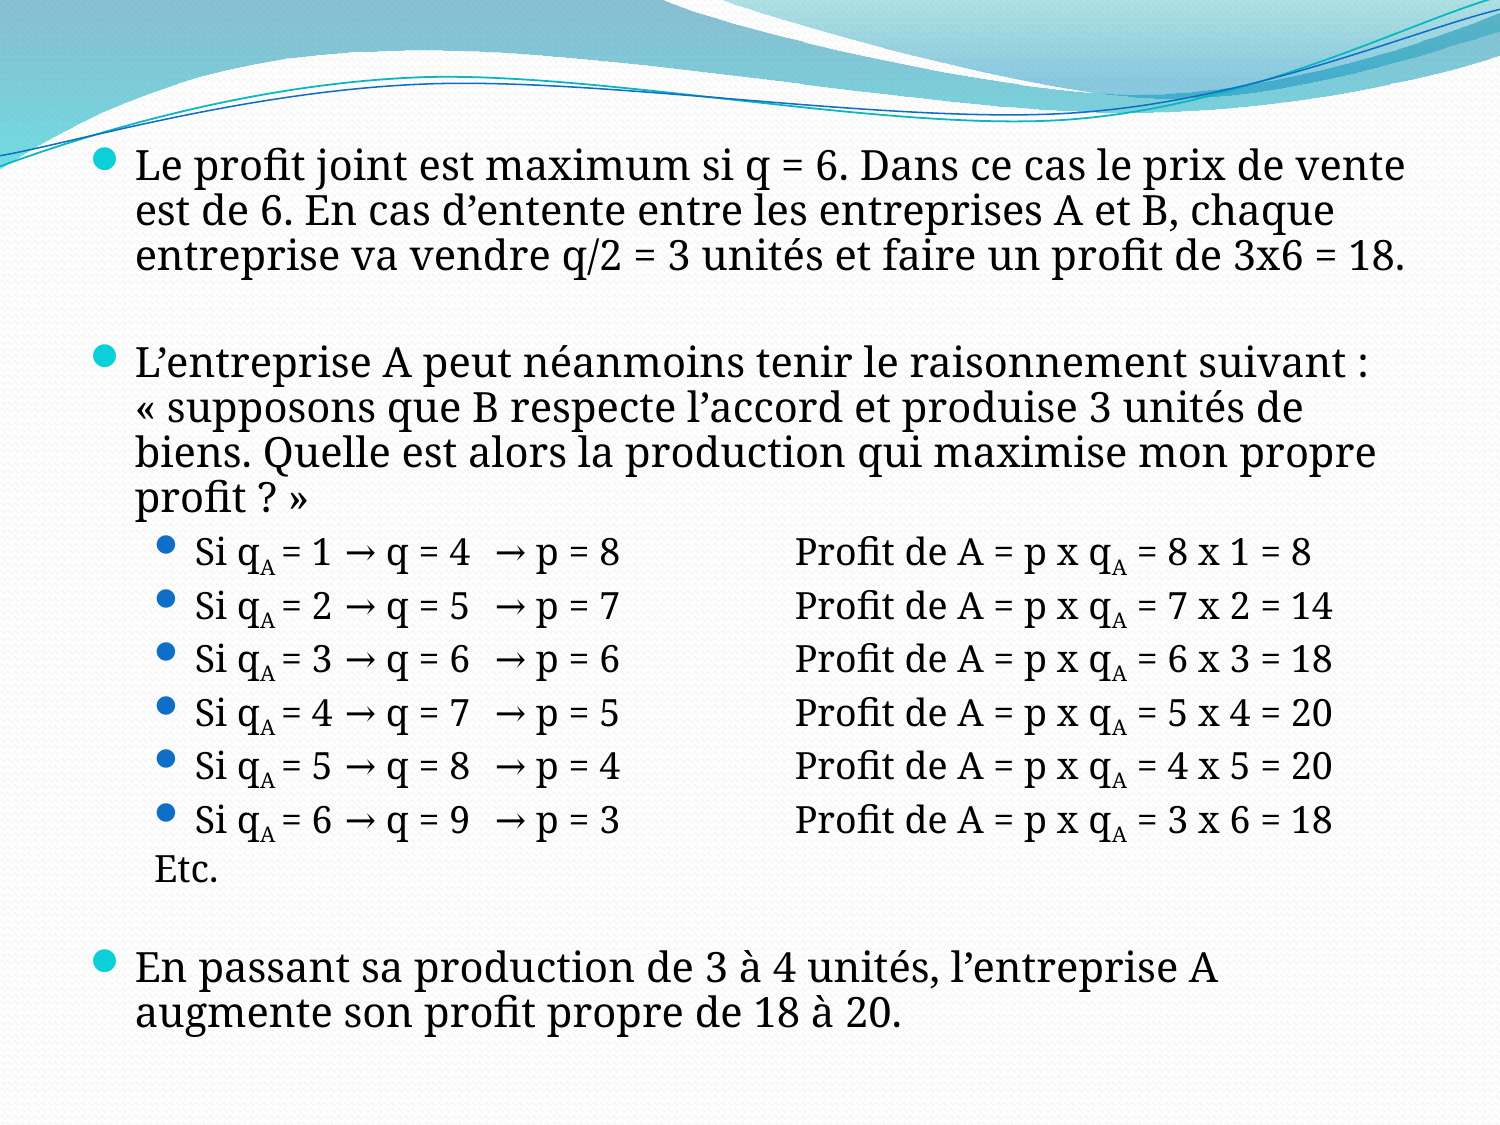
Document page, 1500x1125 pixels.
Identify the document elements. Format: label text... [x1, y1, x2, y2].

list Le profit joint est maximum si q = 6. Dans ce cas le prix de vente est de 6. En cas d’entente entre les entreprises A et B, chaque entreprise va vendre q/2 = 3 unités et faire un profit de 3x6 = 18. L’entreprise A peut néanmoins tenir le raisonnement suivant : « supposons que B respecte l’accord et produise 3 unités de biens. Quelle est alors la production qui maximise mon propre profit ? » Si qA = 1 → q = 4 → p = 8 Profit de A = p x qA = 8 x 1 = 8 Si qA = 2 → q = 5 → p = 7 Profit de A = p x qA = 7 x 2 = 14 Si qA = 3 → q = 6 → p = 6 Profit de A = p x qA = 6 x 3 = 18 Si qA = 4 → q = 7 → p = 5 Profit de A = p x qA = 5 x 4 = 20 Si qA = 5 → q = 8 → p = 4 Profit de A = p x qA = 4 x 5 = 20 Si qA = 6 → q = 9 → p = 3 Profit de A = p x qA = 3 x 6 = 18 Etc. En passant sa production de 3 à 4 unités, l’entreprise A augmente son profit propre de 18 à 20. [75, 137, 1425, 1005]
